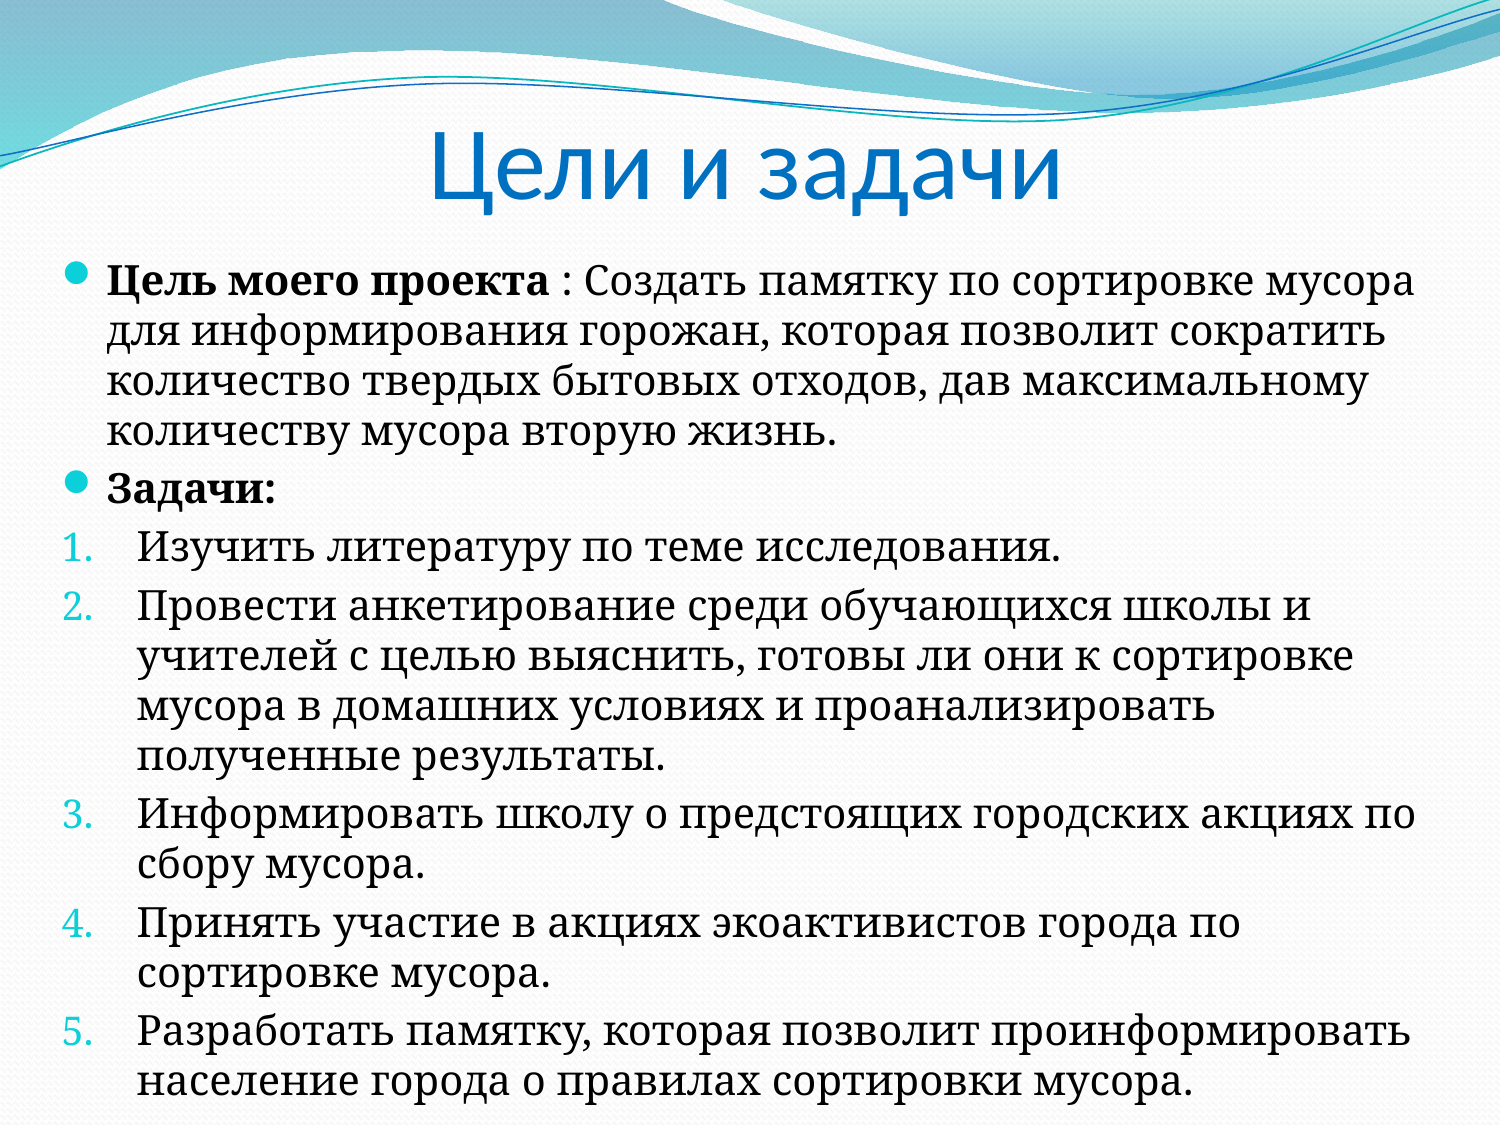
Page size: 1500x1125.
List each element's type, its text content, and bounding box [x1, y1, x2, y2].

subtitle Цель моего проекта : Создать памятку по сортировке мусора для информирования горожан, которая позволит сократить количество твердых бытовых отходов, дав максимальному количеству мусора вторую жизнь. Задачи: Изучить литературу по теме исследования. Провести анкетирование среди обучающихся школы и учителей с целью выяснить, готовы ли они к сортировке мусора в домашних условиях и проанализировать полученные результаты. Информировать школу о предстоящих городских акциях по сбору мусора. Принять участие в акциях экоактивистов города по сортировке мусора. Разработать памятку, которая позволит проинформировать население города о правилах сортировки мусора. [46, 246, 1454, 1043]
title Цели и задачи [46, 82, 1447, 221]
